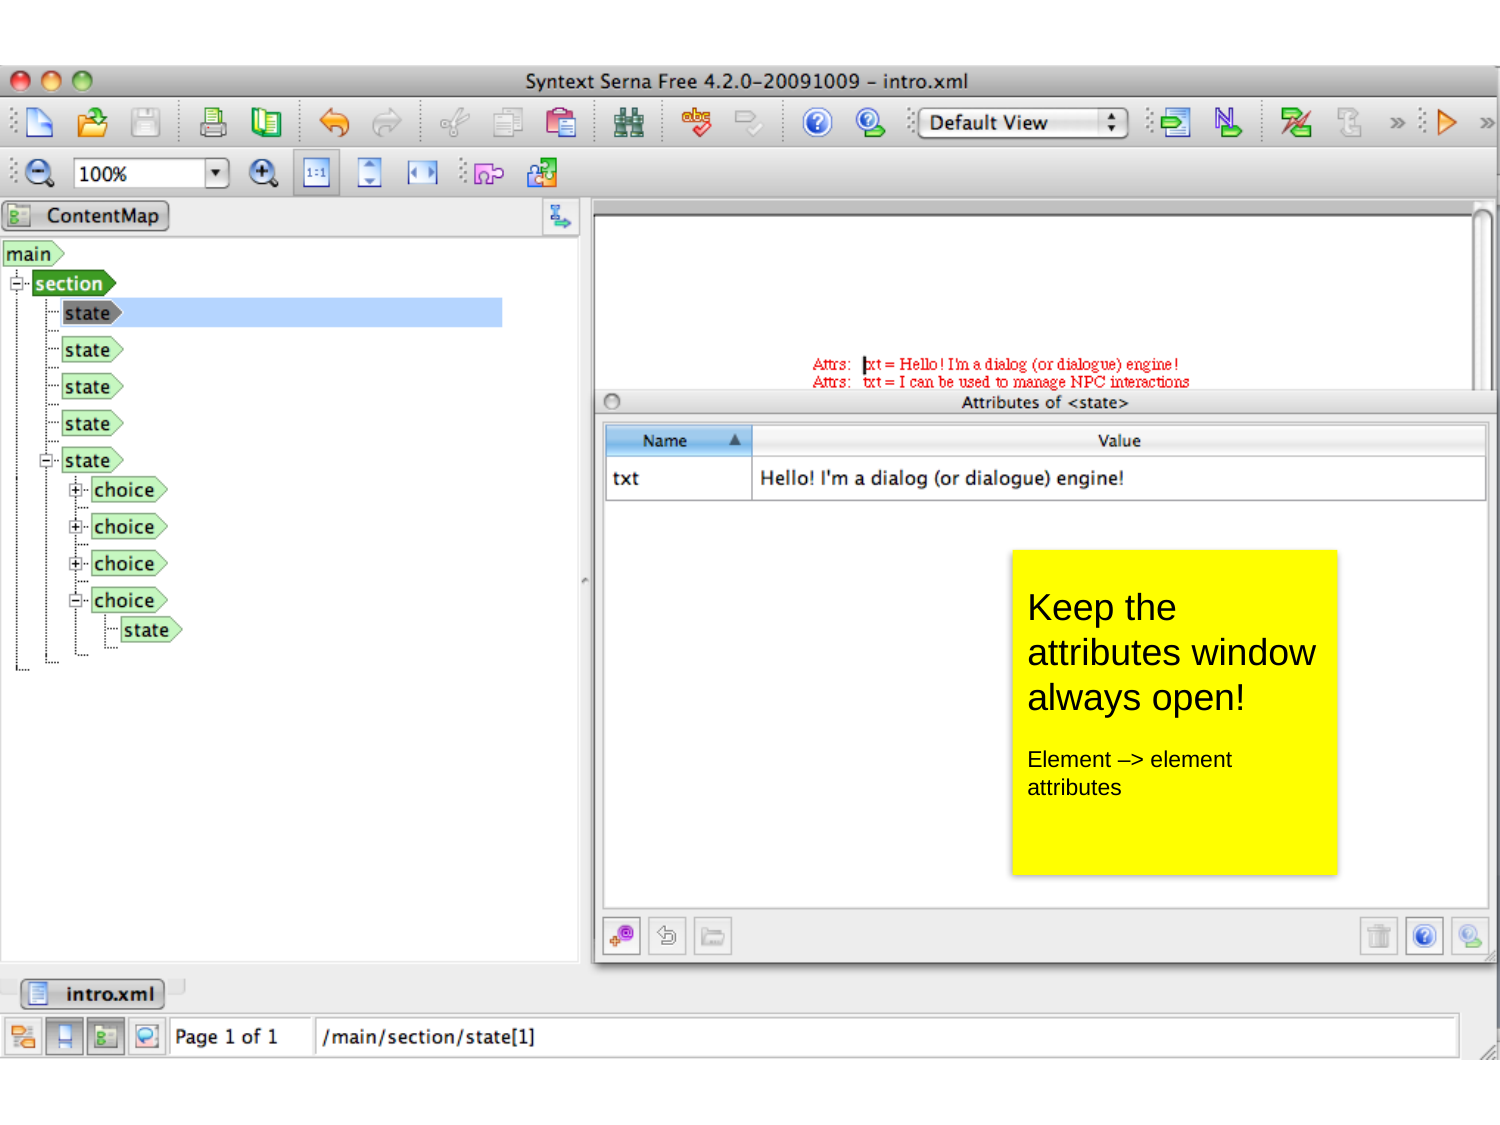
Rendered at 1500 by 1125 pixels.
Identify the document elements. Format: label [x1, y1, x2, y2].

picture [0, 64, 1500, 1060]
